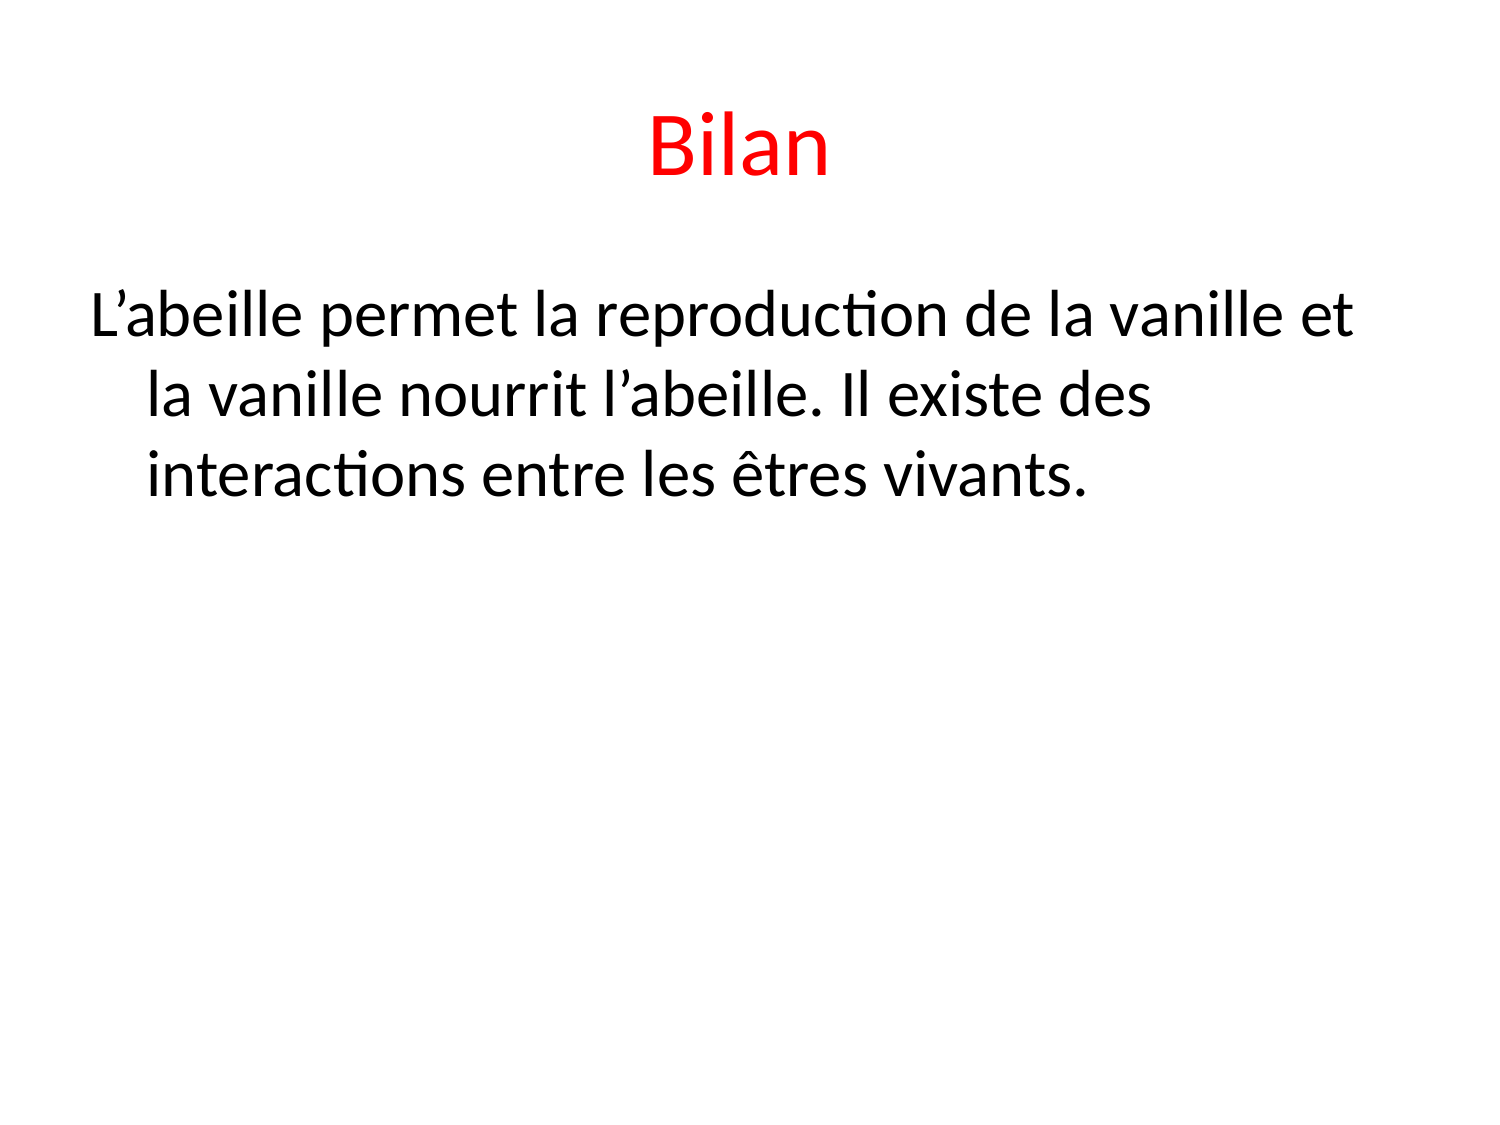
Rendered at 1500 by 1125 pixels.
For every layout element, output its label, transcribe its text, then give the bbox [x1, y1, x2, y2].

title Bilan [75, 45, 1425, 233]
list L’abeille permet la reproduction de la vanille et la vanille nourrit l’abeille. Il existe des interactions entre les êtres vivants. [75, 262, 1425, 1005]
